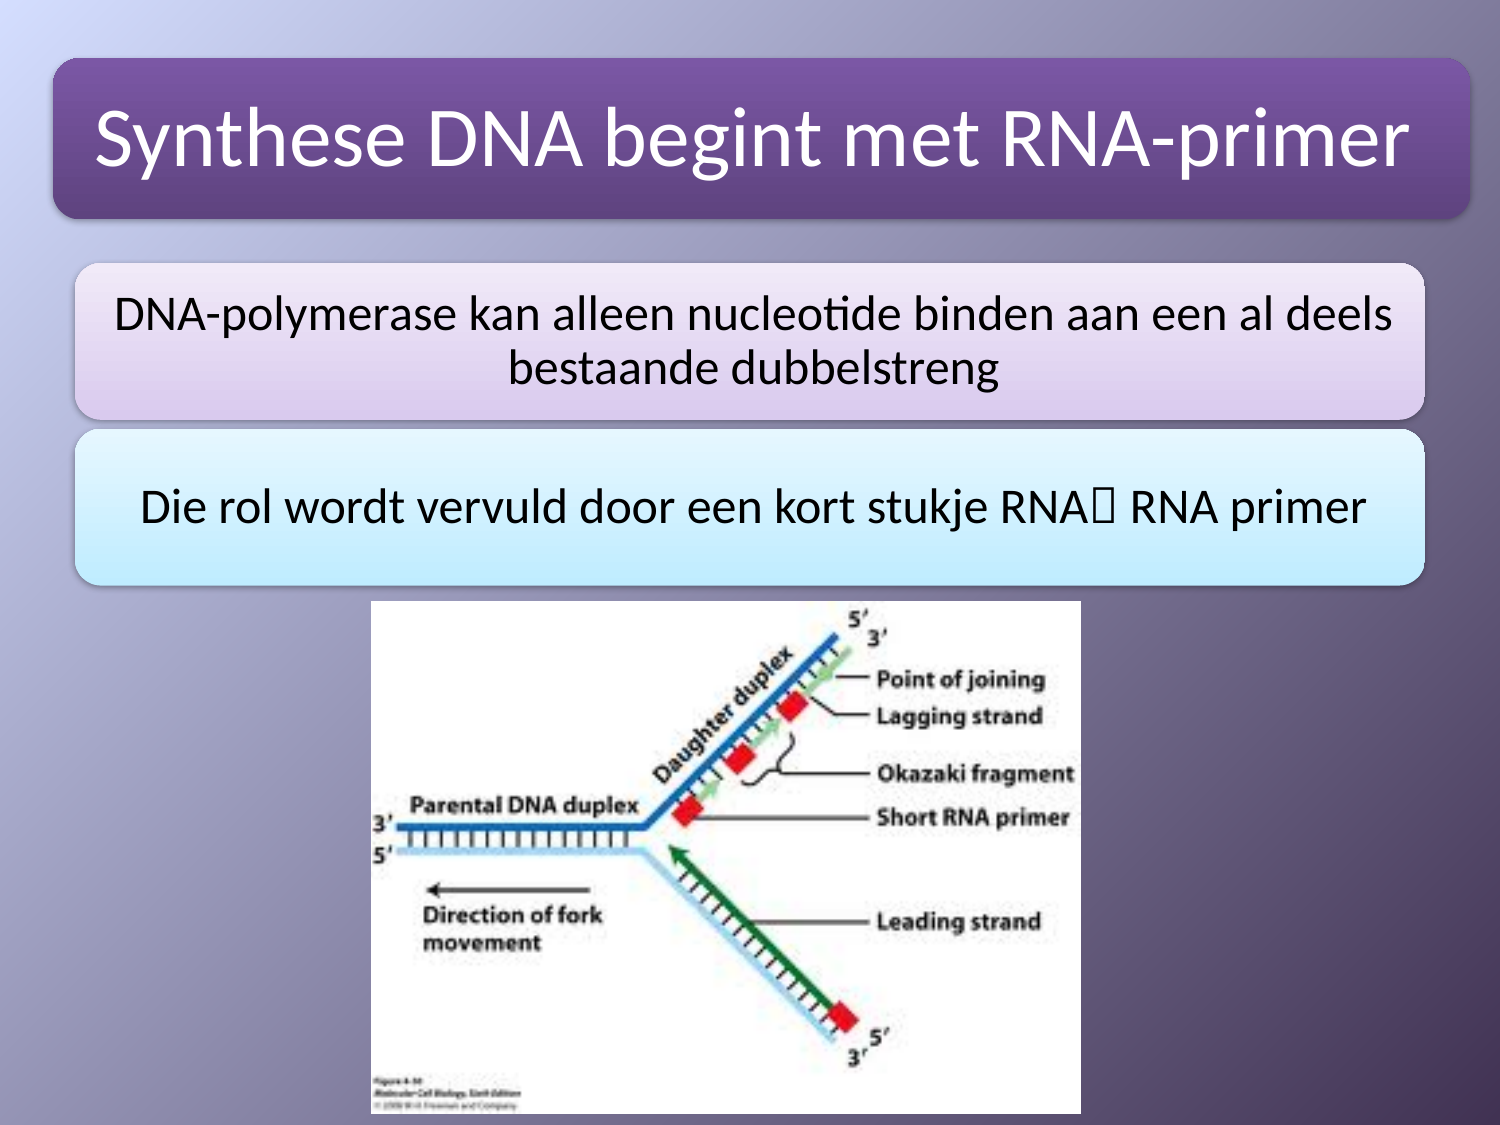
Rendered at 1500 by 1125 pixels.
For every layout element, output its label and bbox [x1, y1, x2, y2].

text_box [52, 44, 1471, 233]
list [74, 262, 1426, 587]
picture [371, 600, 1081, 1115]
